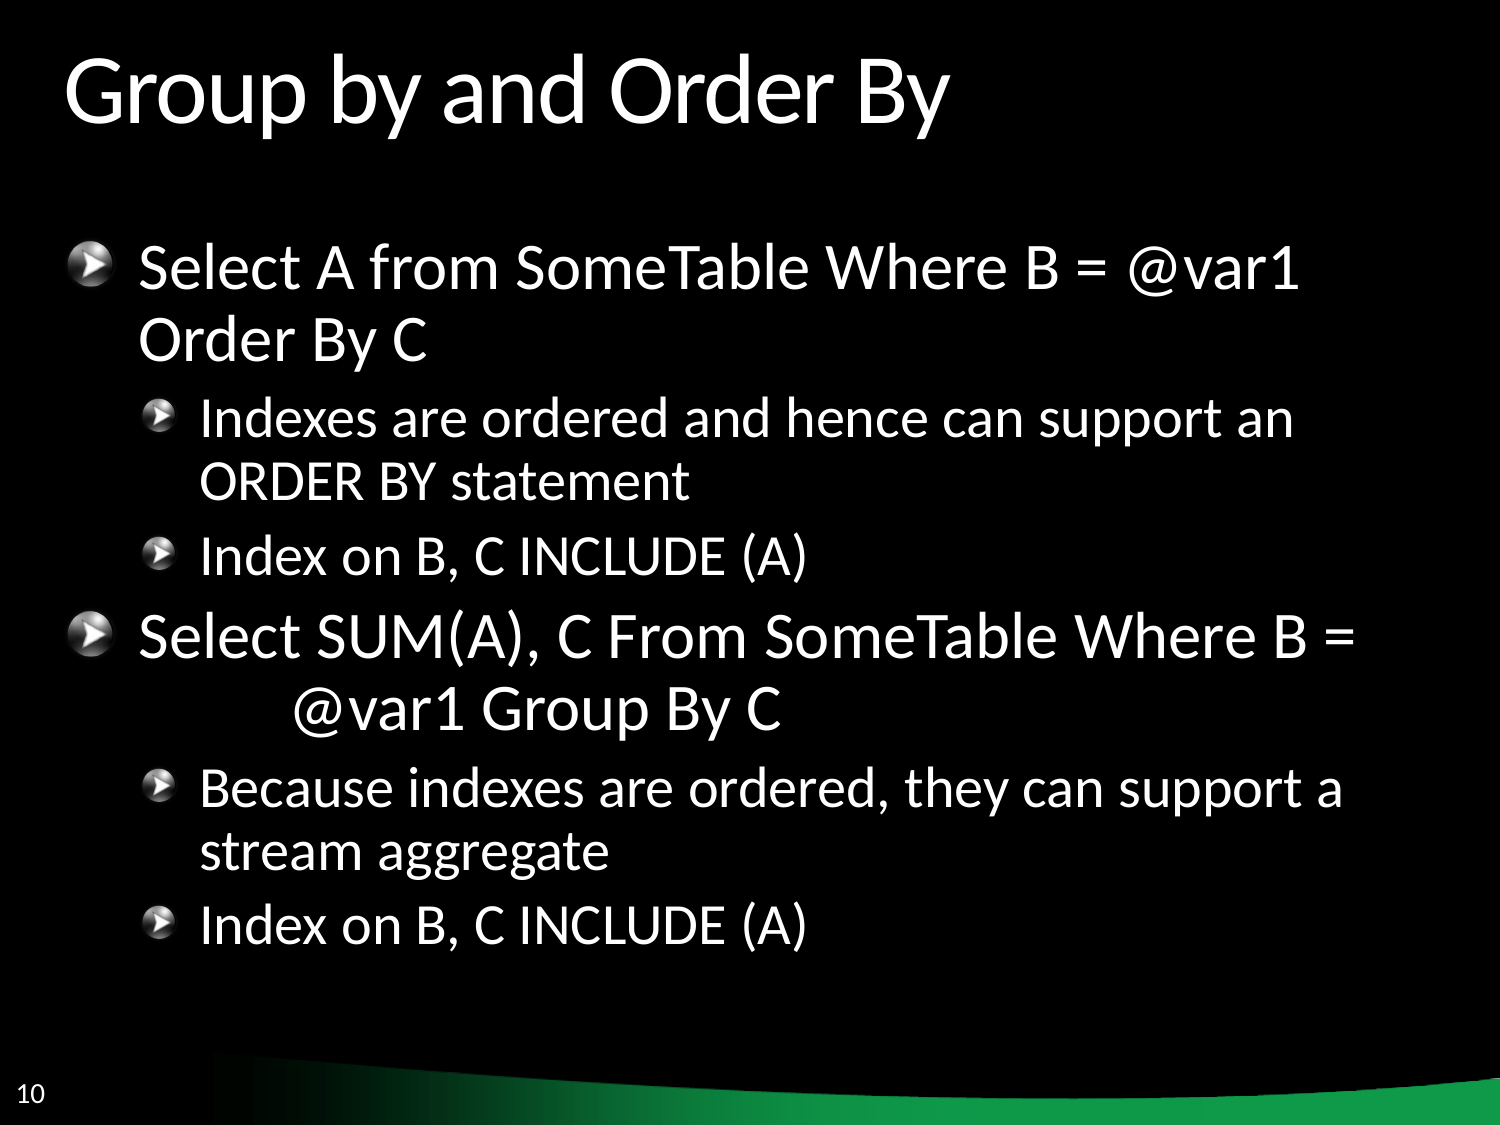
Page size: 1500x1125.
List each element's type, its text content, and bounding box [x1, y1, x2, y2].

list Select A from SomeTable Where B = @var1 Order By C Indexes are ordered and hence can support an ORDER BY statement Index on B, C INCLUDE (A) Select SUM(A), C From SomeTable Where B = @var1 Group By C Because indexes are ordered, they can support a stream aggregate Index on B, C INCLUDE (A) [62, 231, 1438, 1055]
title Group by and Order By [63, 37, 1438, 147]
picture [0, 0, 1500, 1125]
